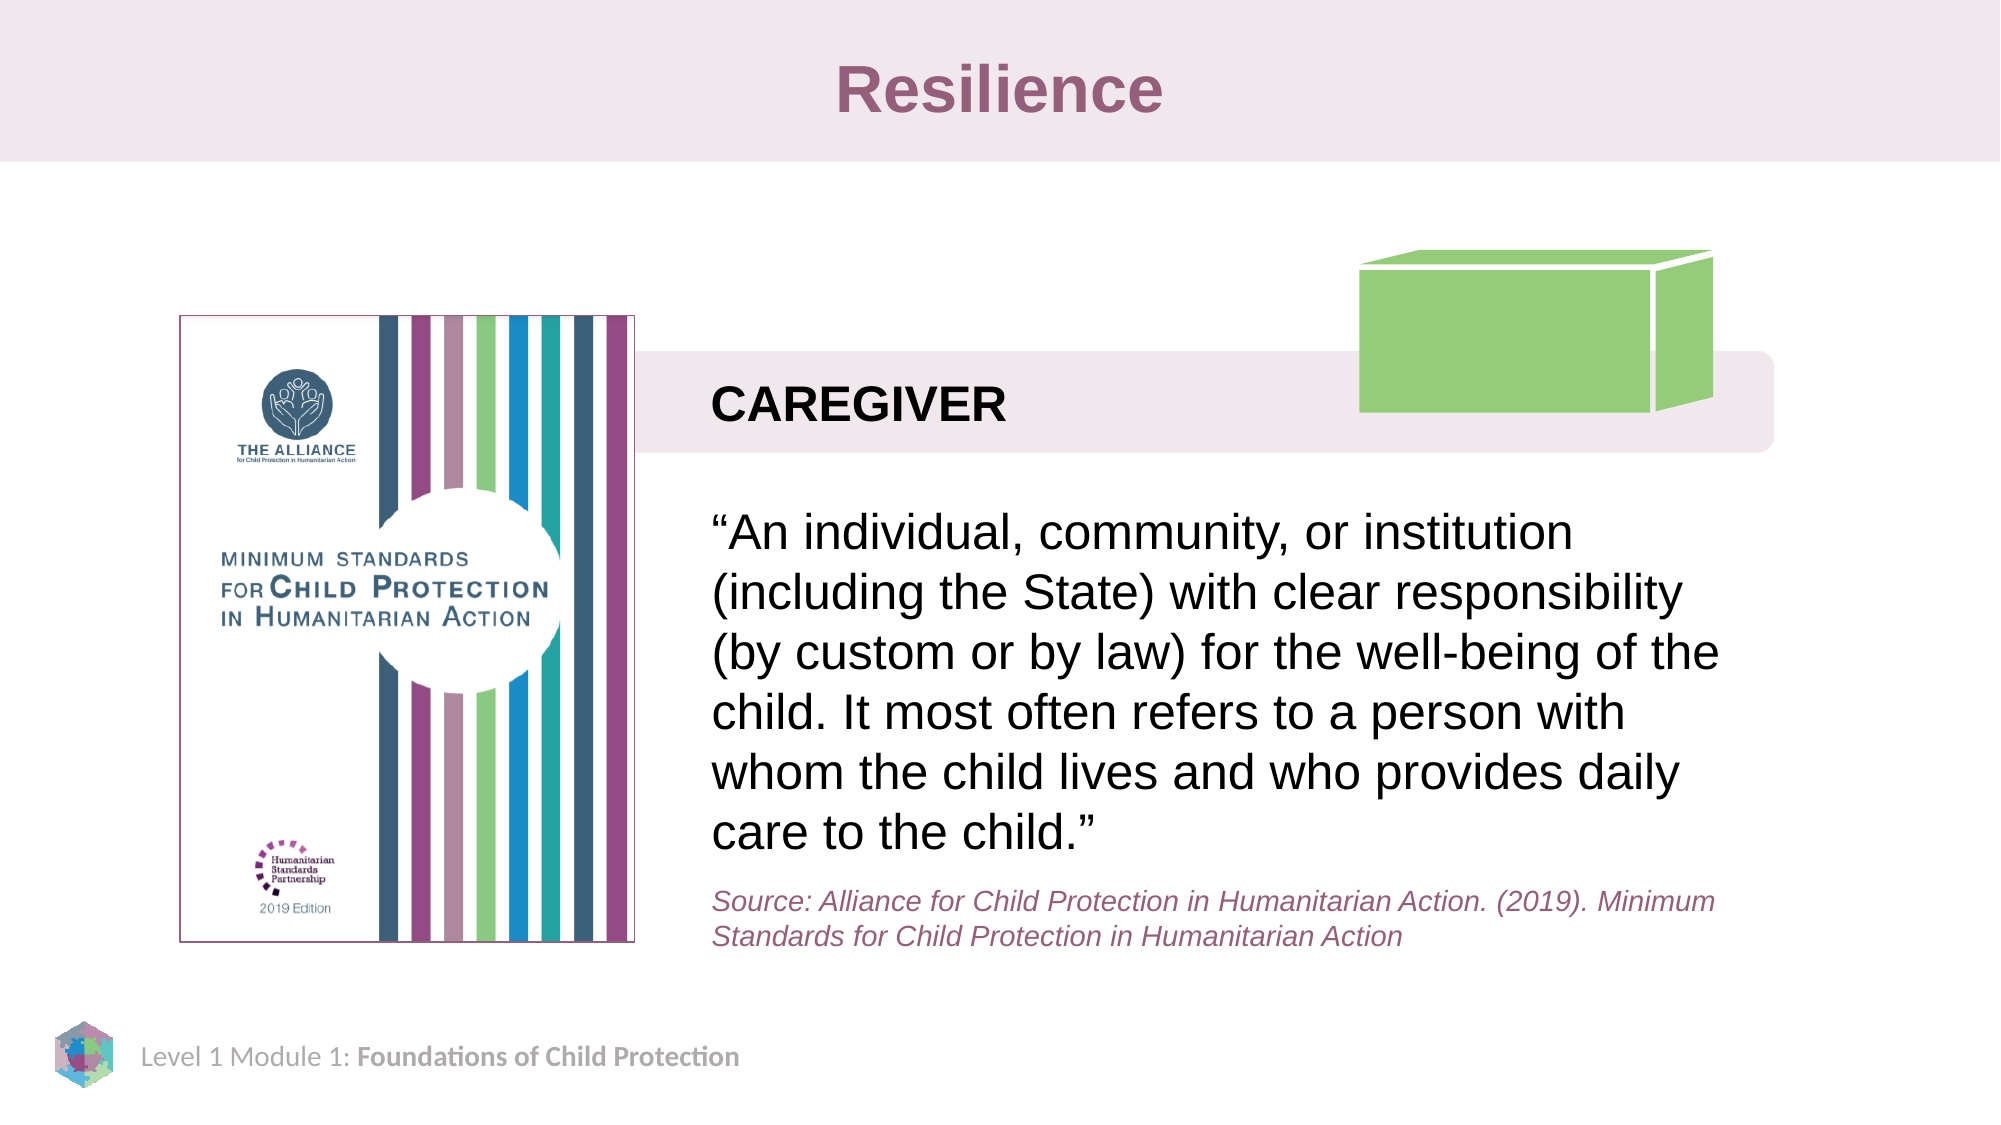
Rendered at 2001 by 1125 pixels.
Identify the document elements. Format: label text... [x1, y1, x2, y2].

picture [55, 1021, 113, 1088]
text_box “An individual, community, or institution (including the State) with clear responsibility (by custom or by law) for the well-being of the child. It most often refers to a person with whom the child lives and who provides daily care to the child.” [696, 491, 1775, 867]
text_box CAREGIVER [635, 349, 1776, 454]
text_box Source: Alliance for Child Protection in Humanitarian Action. (2019). Minimum Standards for Child Protection in Humanitarian Action [696, 874, 1777, 960]
title Resilience [137, 19, 1863, 163]
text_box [1359, 249, 1714, 413]
picture [180, 316, 634, 942]
